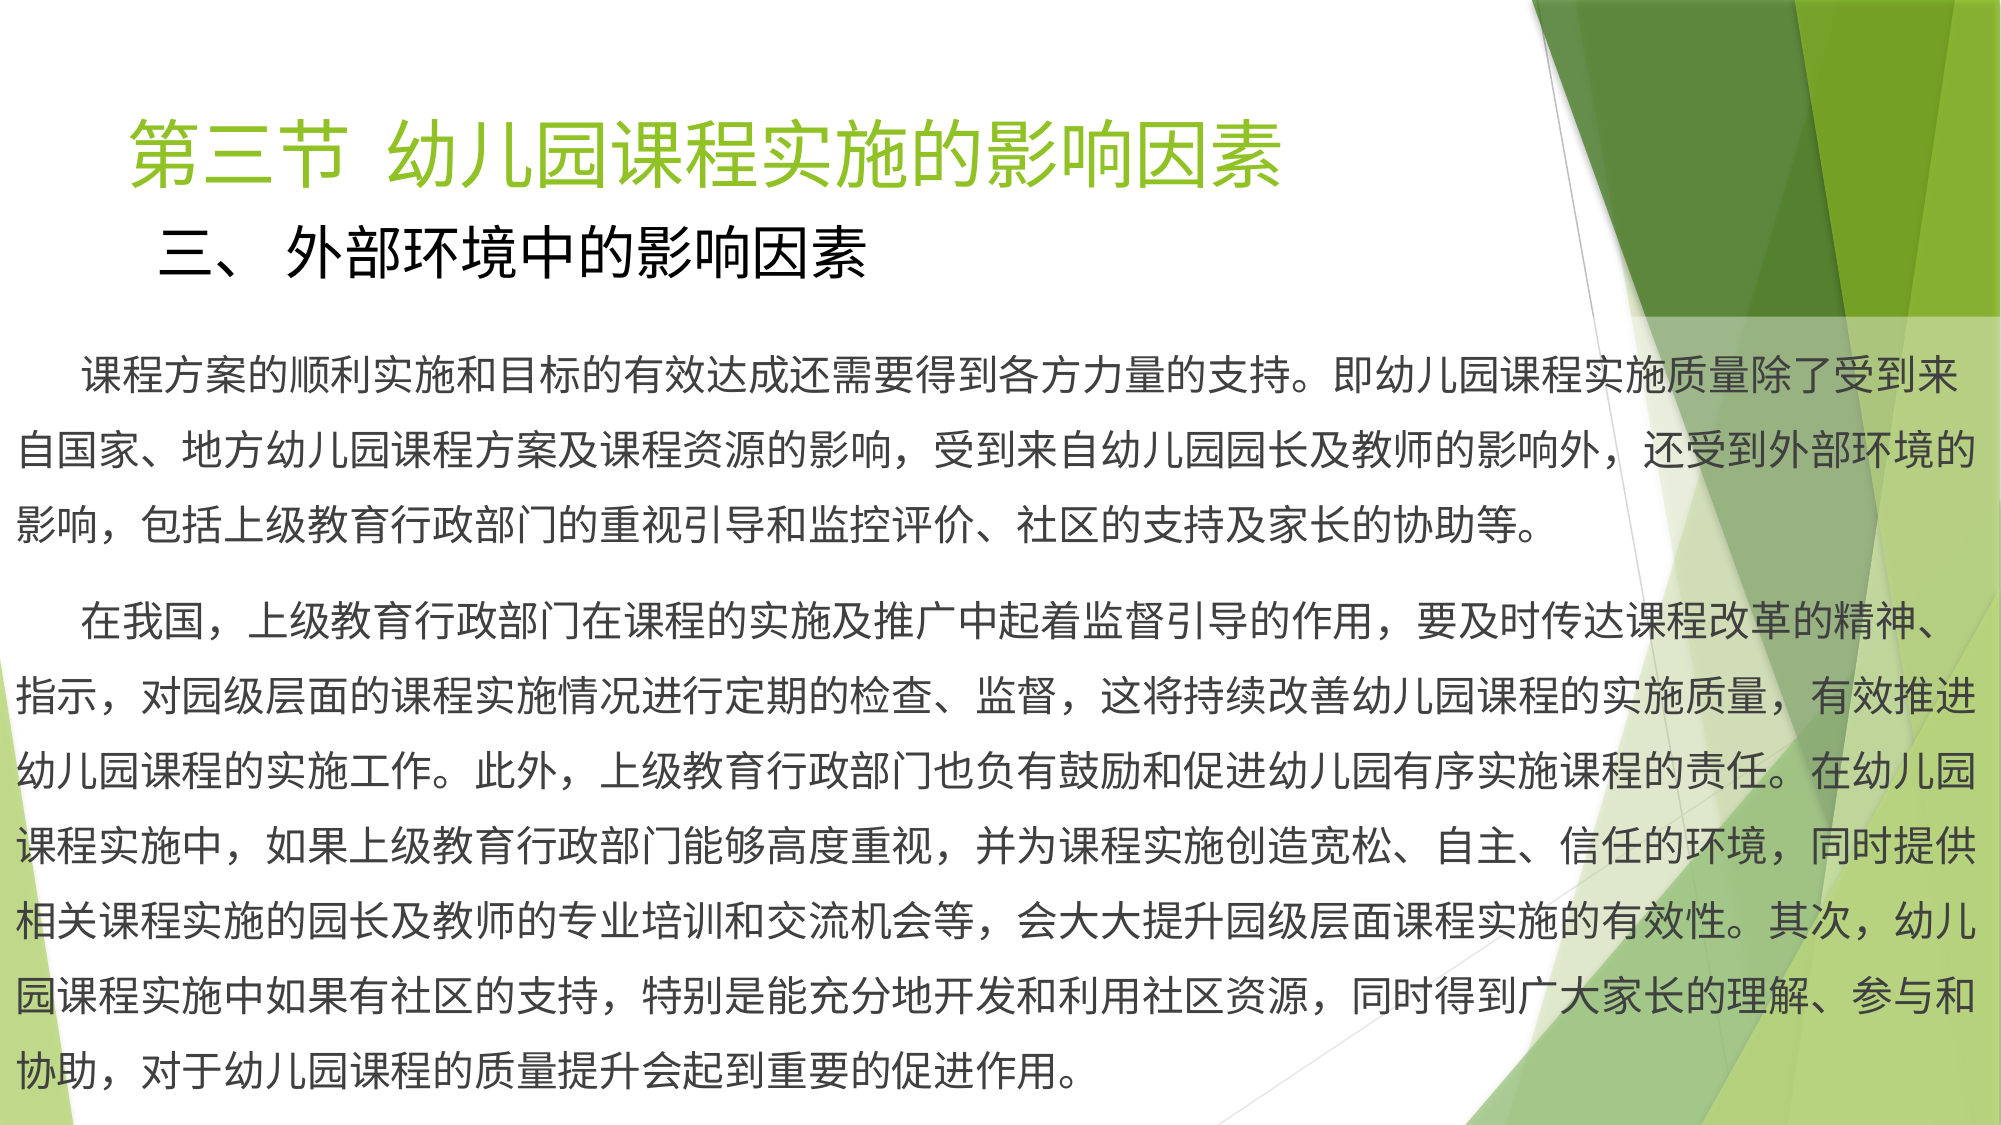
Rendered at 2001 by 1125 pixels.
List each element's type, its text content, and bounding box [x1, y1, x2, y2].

list 课程方案的顺利实施和目标的有效达成还需要得到各方力量的支持。即幼儿园课程实施质量除了受到来自国家、地方幼儿园课程方案及课程资源的影响，受到来自幼儿园园长及教师的影响外，还受到外部环境的影响，包括上级教育行政部门的重视引导和监控评价、社区的支持及家长的协助等。 在我国，上级教育行政部门在课程的实施及推广中起着监督引导的作用，要及时传达课程改革的精神、指示，对园级层面的课程实施情况进行定期的检查、监督，这将持续改善幼儿园课程的实施质量，有效推进幼儿园课程的实施工作。此外，上级教育行政部门也负有鼓励和促进幼儿园有序实施课程的责任。在幼儿园课程实施中，如果上级教育行政部门能够高度重视，并为课程实施创造宽松、自主、信任的环境，同时提供相关课程实施的园长及教师的专业培训和交流机会等，会大大提升园级层面课程实施的有效性。其次，幼儿园课程实施中如果有社区的支持，特别是能充分地开发和利用社区资源，同时得到广大家长的理解、参与和协助，对于幼儿园课程的质量提升会起到重要的促进作用。 [0, 316, 2000, 1125]
text_box 三、 外部环境中的影响因素 [141, 208, 1451, 294]
title 第三节 幼儿园课程实施的影响因素 [111, 99, 1522, 316]
